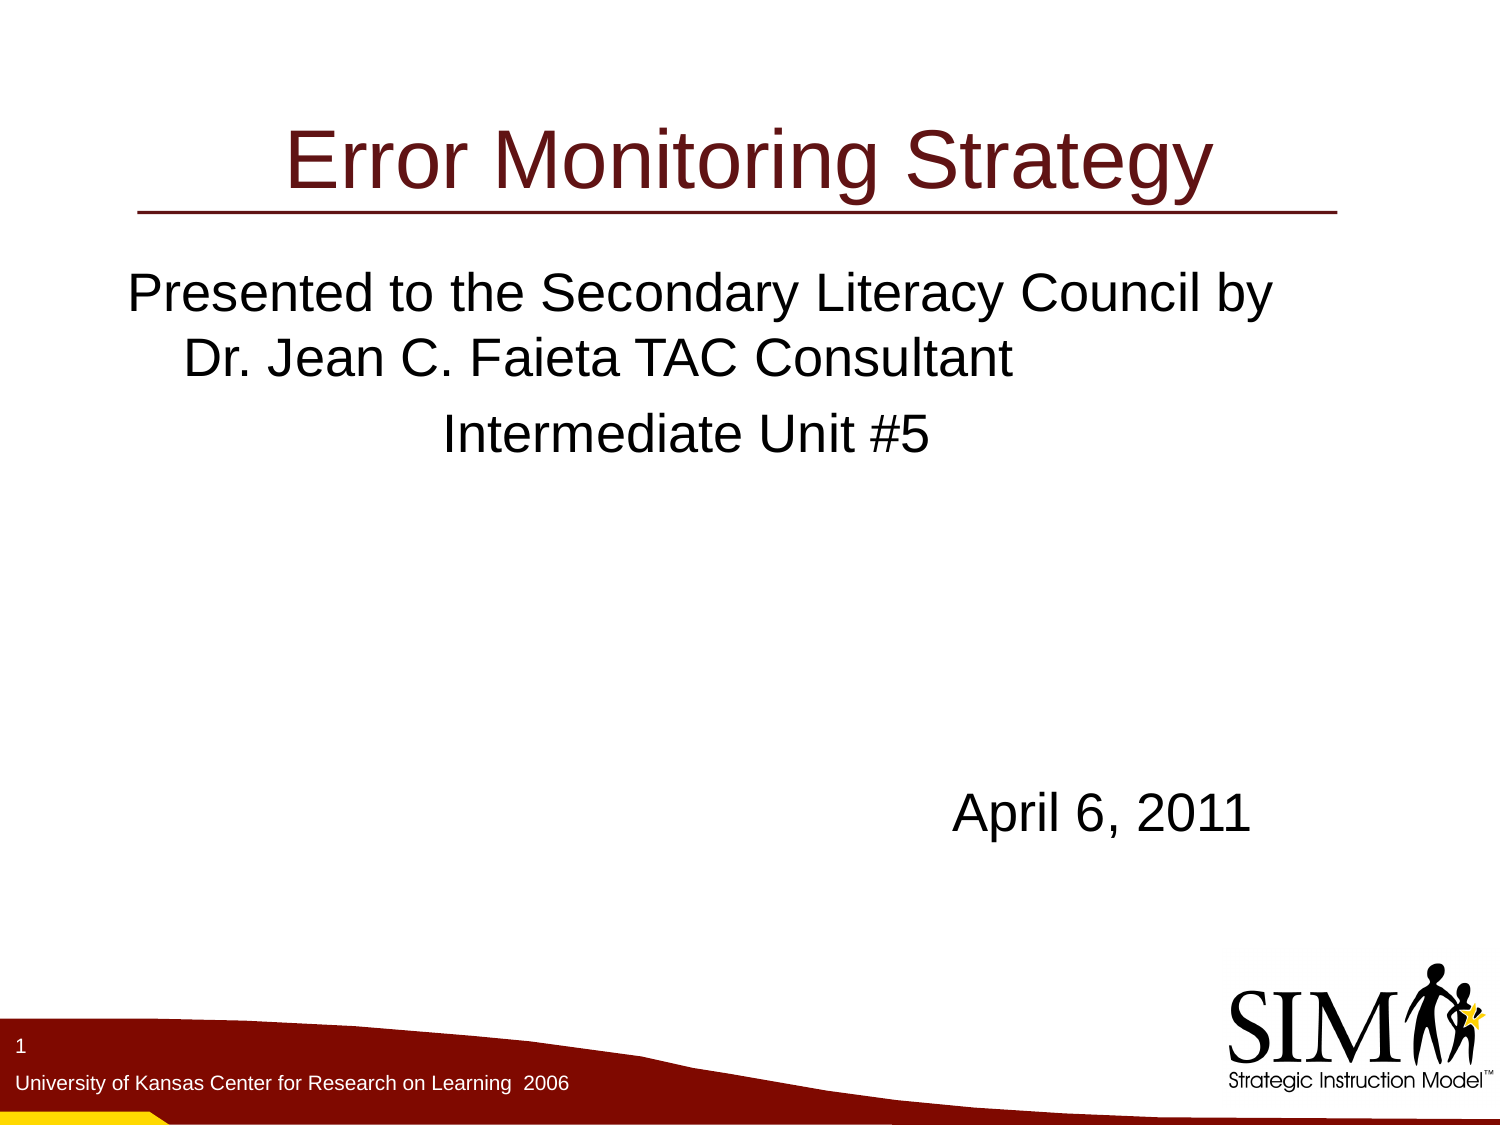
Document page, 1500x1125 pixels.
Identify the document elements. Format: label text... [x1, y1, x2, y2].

footer University of Kansas Center for Research on Learning 2006 [0, 1062, 626, 1101]
slide_number 1 [0, 1024, 313, 1062]
title Error Monitoring Strategy Error Monitoring Strategy [112, 74, 1388, 213]
picture [1222, 948, 1500, 1108]
list Presented to the Secondary Literacy Council by Dr. Jean C. Faieta TAC Consultant Intermediate Unit #5 April 6, 2011 [112, 249, 1388, 901]
